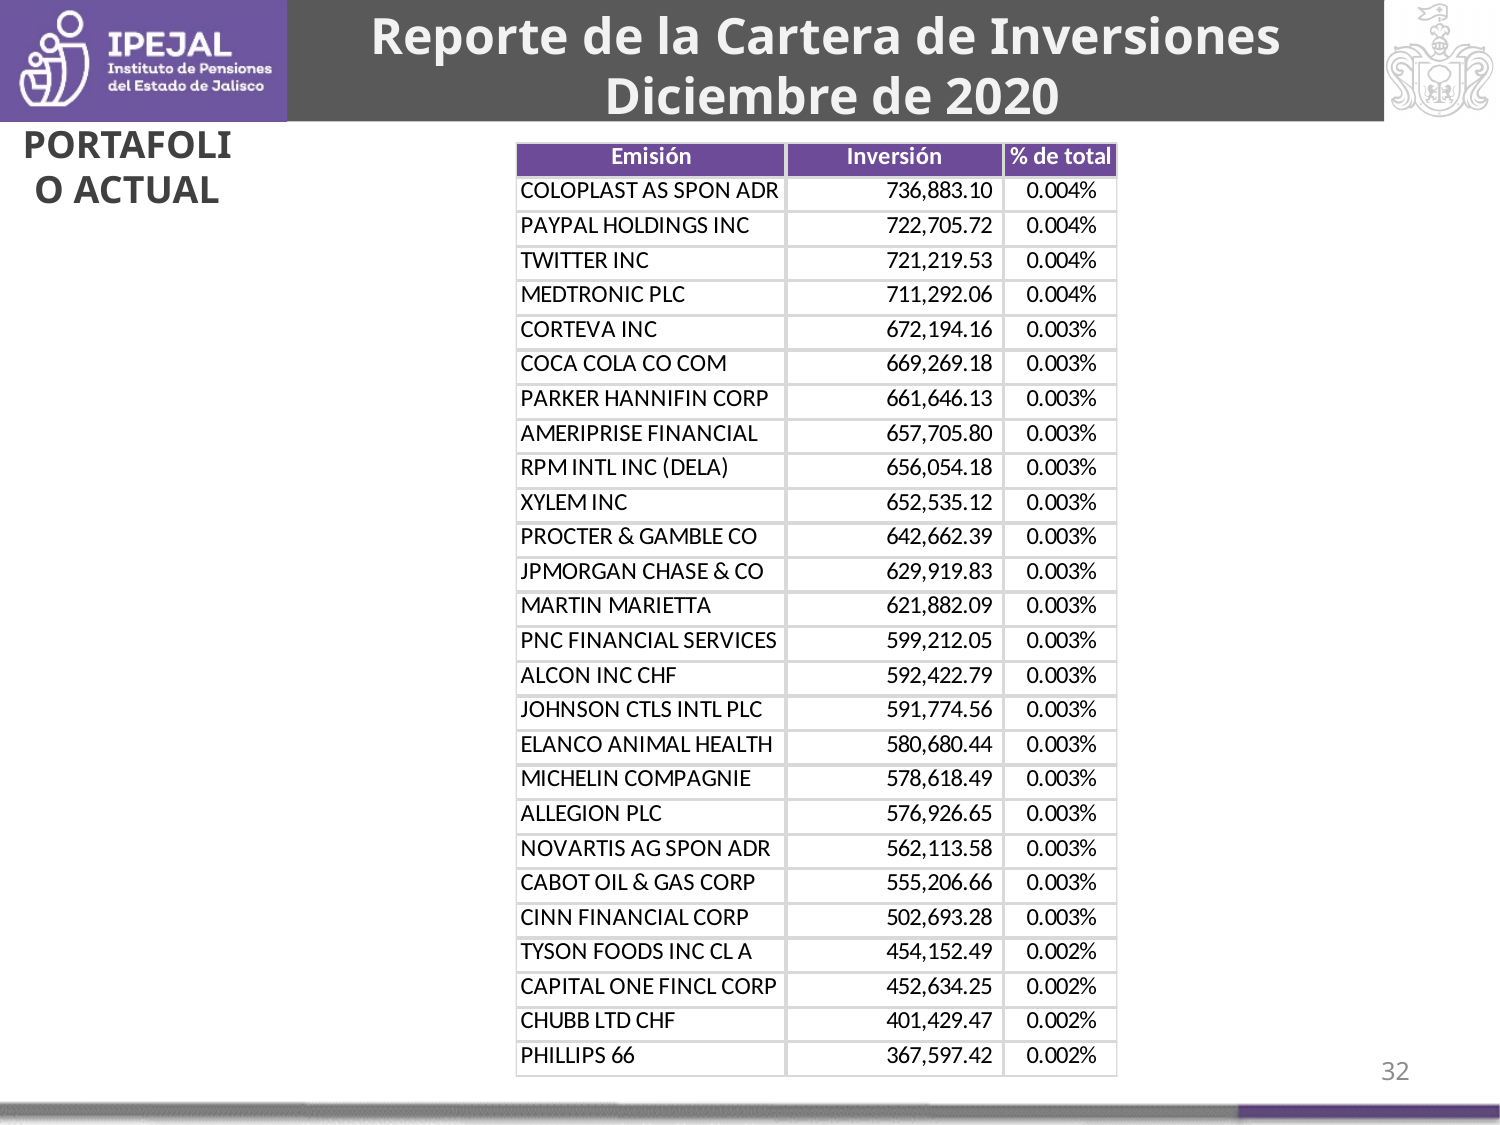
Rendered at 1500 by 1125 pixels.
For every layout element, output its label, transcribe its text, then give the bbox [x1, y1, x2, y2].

slide_number 31 [1074, 1042, 1425, 1103]
picture [515, 142, 1119, 1079]
text_box PORTAFOLIO ACTUAL [0, 113, 254, 219]
picture [0, 0, 277, 122]
picture [0, 1096, 1500, 1125]
text_box Reporte de la Cartera de Inversiones Diciembre de 2020 [277, 0, 1387, 132]
